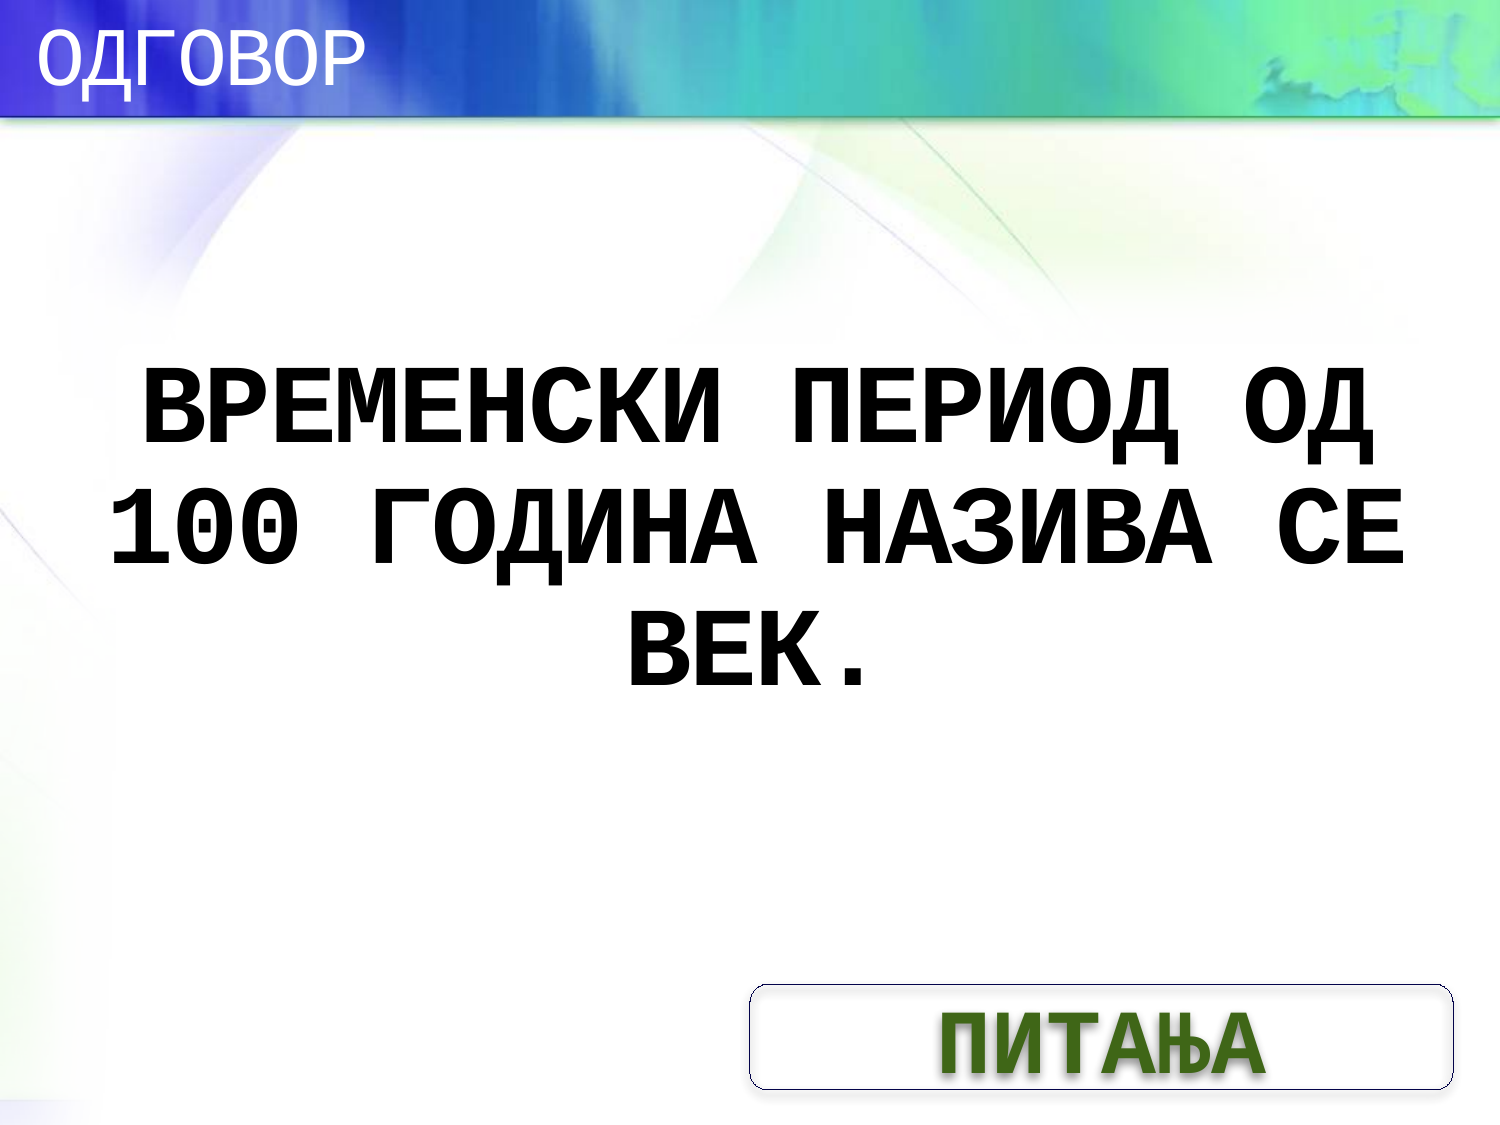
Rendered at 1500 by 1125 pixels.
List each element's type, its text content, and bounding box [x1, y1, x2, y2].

picture [0, 0, 1500, 1125]
text_box ОДГОВОР [35, 0, 762, 118]
text_box ПИТАЊА [749, 984, 1454, 1090]
title ВРЕМЕНСКИ ПЕРИОД ОД 100 ГОДИНА НАЗИВА СЕ ВЕК. [93, 187, 1418, 868]
